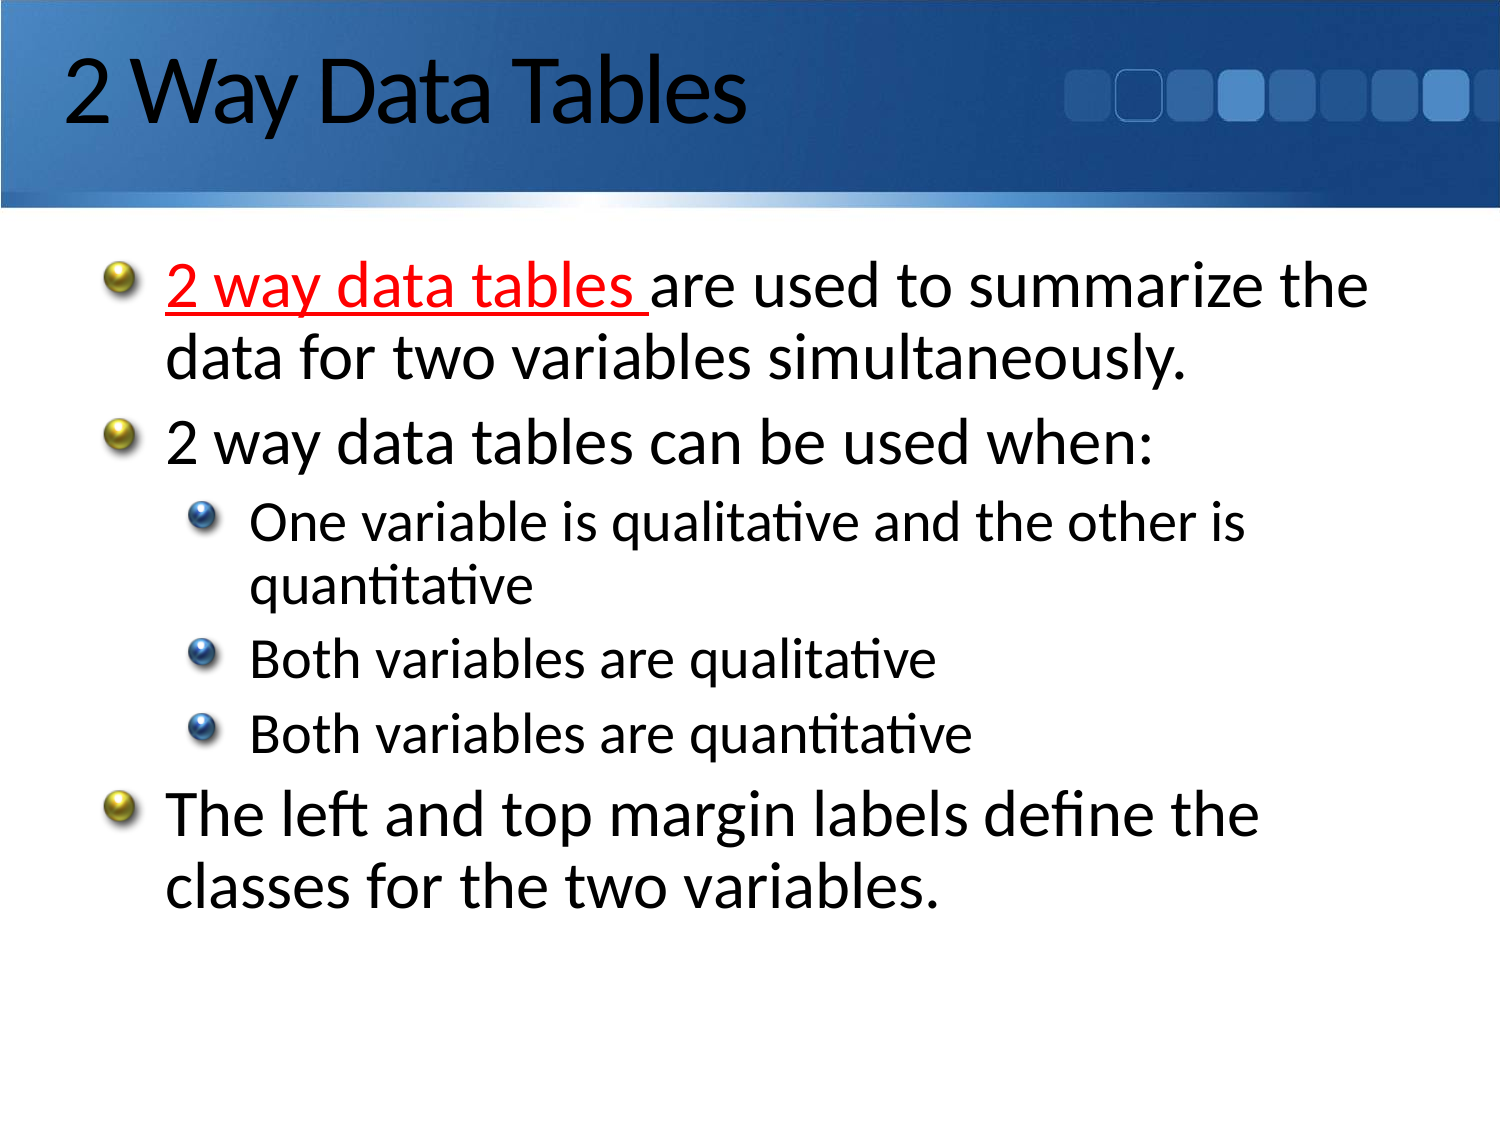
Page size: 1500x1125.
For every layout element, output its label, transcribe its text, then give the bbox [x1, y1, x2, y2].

picture [0, 0, 1500, 1125]
title 2 Way Data Tables [62, 37, 1438, 147]
list 2 way data tables are used to summarize the data for two variables simultaneously. 2 way data tables can be used when: One variable is qualitative and the other is quantitative Both variables are qualitative Both variables are quantitative The left and top margin labels define the classes for the two variables. [99, 249, 1375, 943]
